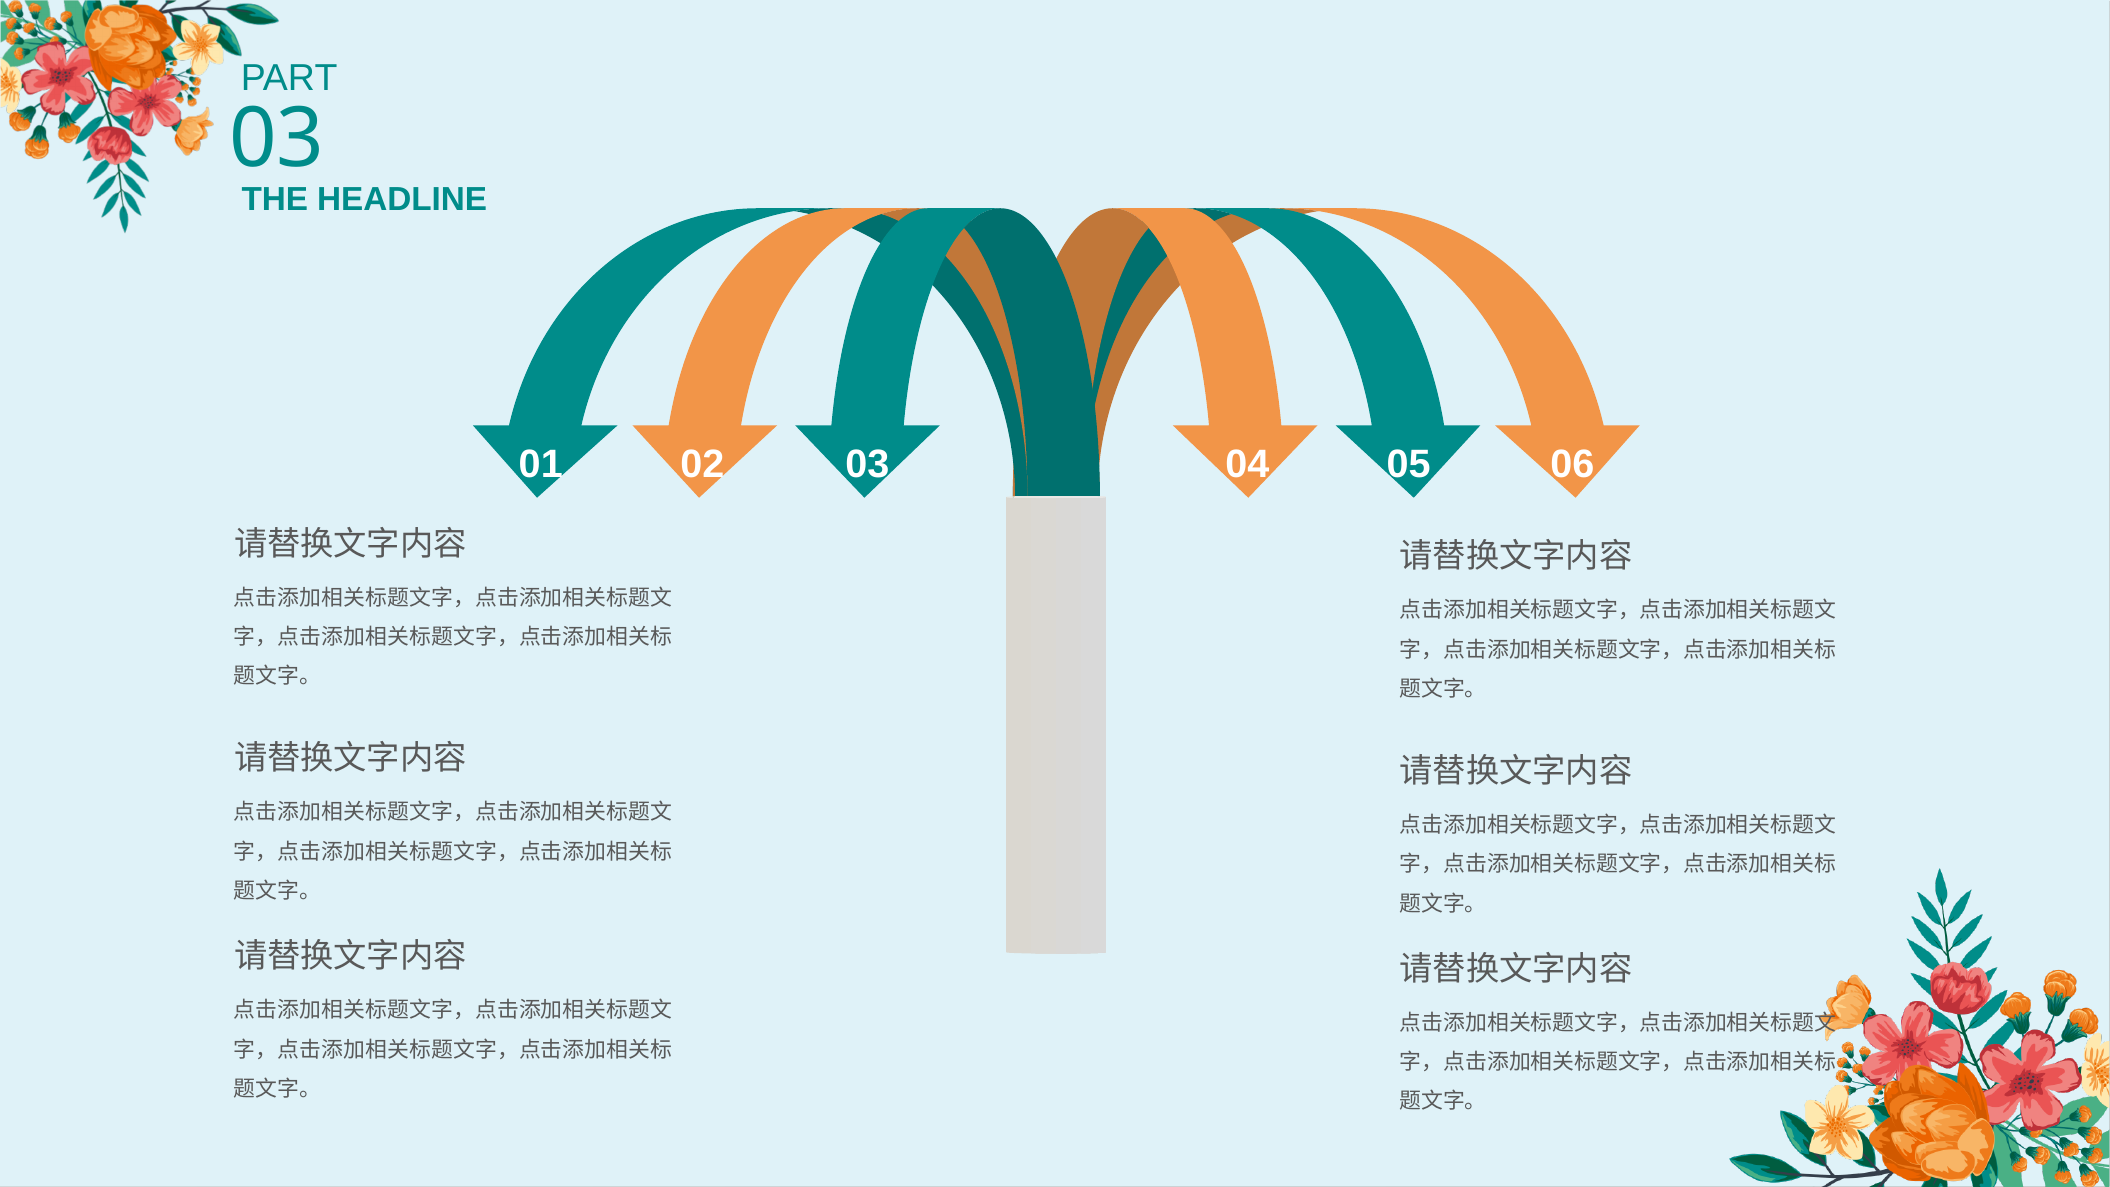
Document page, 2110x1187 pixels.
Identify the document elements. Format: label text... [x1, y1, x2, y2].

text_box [464, 208, 1100, 498]
text_box 请替换文字内容 [1385, 939, 1746, 987]
text_box THE HEADLINE [226, 170, 503, 225]
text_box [496, 415, 1618, 494]
text_box 请替换文字内容 [1385, 741, 1746, 790]
text_box PART [226, 45, 353, 106]
text_box 点击添加相关标题文字，点击添加相关标题文字，点击添加相关标题文字，点击添加相关标题文字。 [219, 777, 688, 911]
text_box 请替换文字内容 [219, 514, 583, 562]
text_box 点击添加相关标题文字，点击添加相关标题文字，点击添加相关标题文字，点击添加相关标题文字。 [219, 562, 688, 696]
text_box 点击添加相关标题文字，点击添加相关标题文字，点击添加相关标题文字，点击添加相关标题文字。 [219, 975, 688, 1109]
text_box 03 [214, 75, 339, 191]
text_box 请替换文字内容 [219, 728, 583, 777]
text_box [1100, 208, 1649, 498]
text_box 请替换文字内容 [1385, 526, 1746, 575]
picture [1725, 859, 2110, 1187]
text_box [1005, 498, 1107, 954]
text_box 点击添加相关标题文字，点击添加相关标题文字，点击添加相关标题文字，点击添加相关标题文字。 [1385, 987, 1851, 1121]
picture [1, 1, 281, 239]
text_box 点击添加相关标题文字，点击添加相关标题文字，点击添加相关标题文字，点击添加相关标题文字。 [1385, 575, 1851, 709]
text_box 请替换文字内容 [219, 926, 583, 975]
text_box 点击添加相关标题文字，点击添加相关标题文字，点击添加相关标题文字，点击添加相关标题文字。 [1385, 790, 1851, 923]
